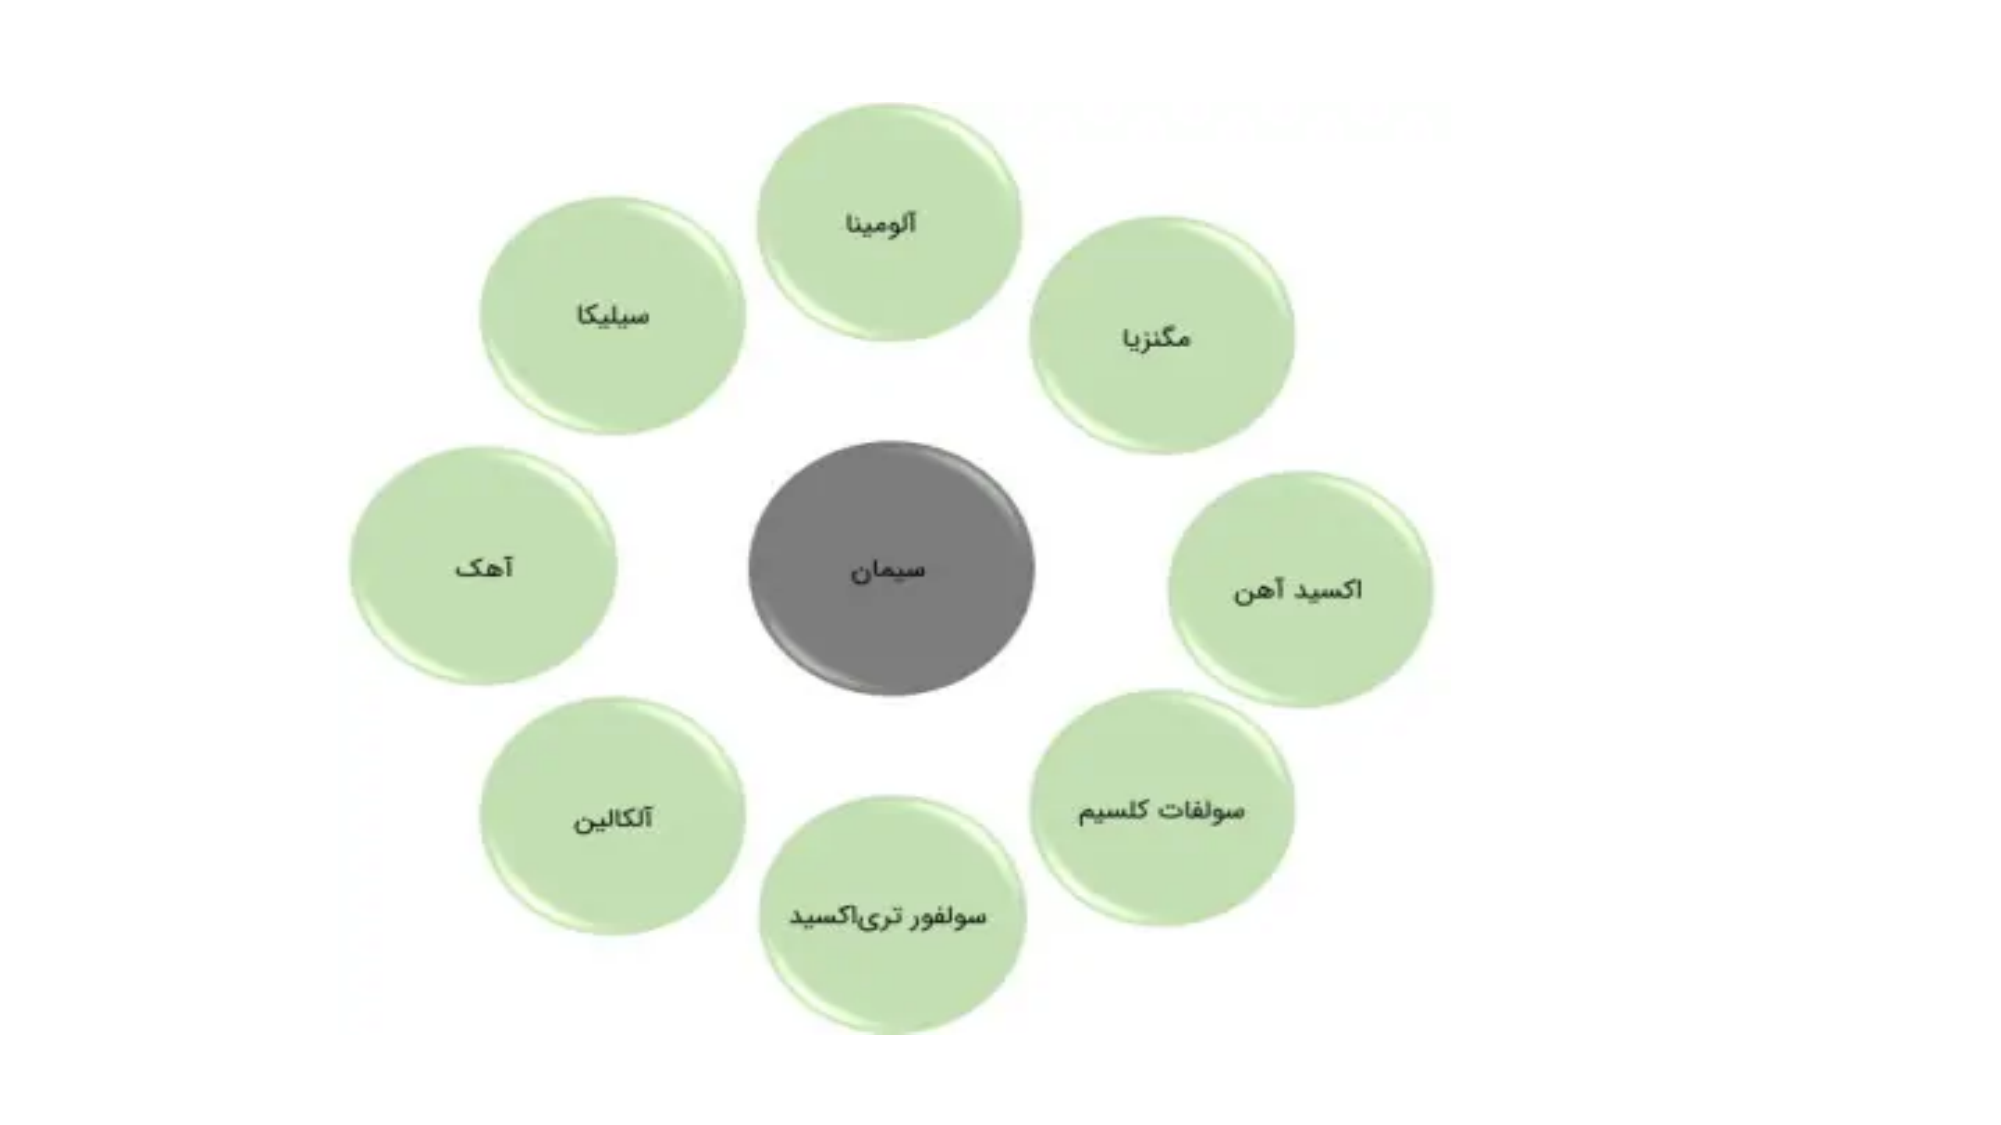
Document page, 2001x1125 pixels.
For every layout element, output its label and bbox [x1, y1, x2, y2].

picture [338, 102, 1451, 1035]
